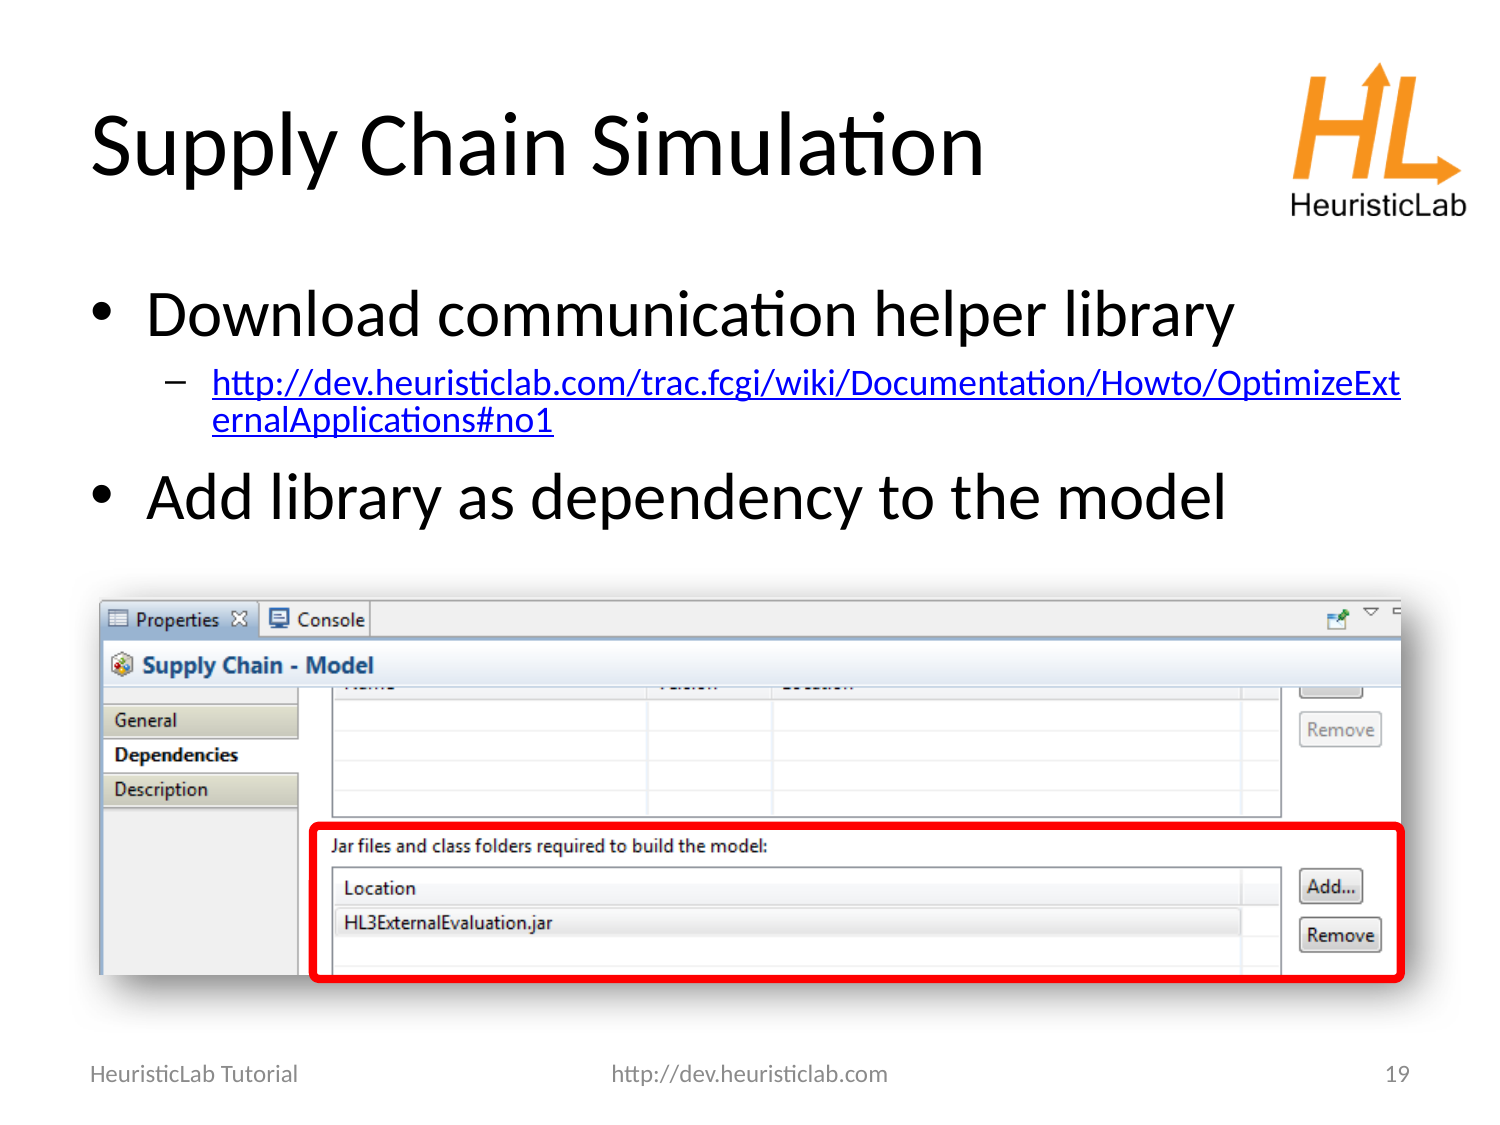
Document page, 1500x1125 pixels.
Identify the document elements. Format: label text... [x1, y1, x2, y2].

footer http://dev.heuristiclab.com [512, 1042, 988, 1103]
slide_number HeuristicLab Tutorial [75, 1042, 425, 1103]
list Download communication helper library http://dev.heuristiclab.com/trac.fcgi/wiki/Documentation/Howto/OptimizeExternalApplications#no1 Add library as dependency to the model [75, 262, 1425, 1005]
picture [1281, 27, 1474, 244]
slide_number 19 [1074, 1042, 1425, 1103]
title Supply Chain Simulation [75, 45, 1282, 233]
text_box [98, 597, 1401, 980]
